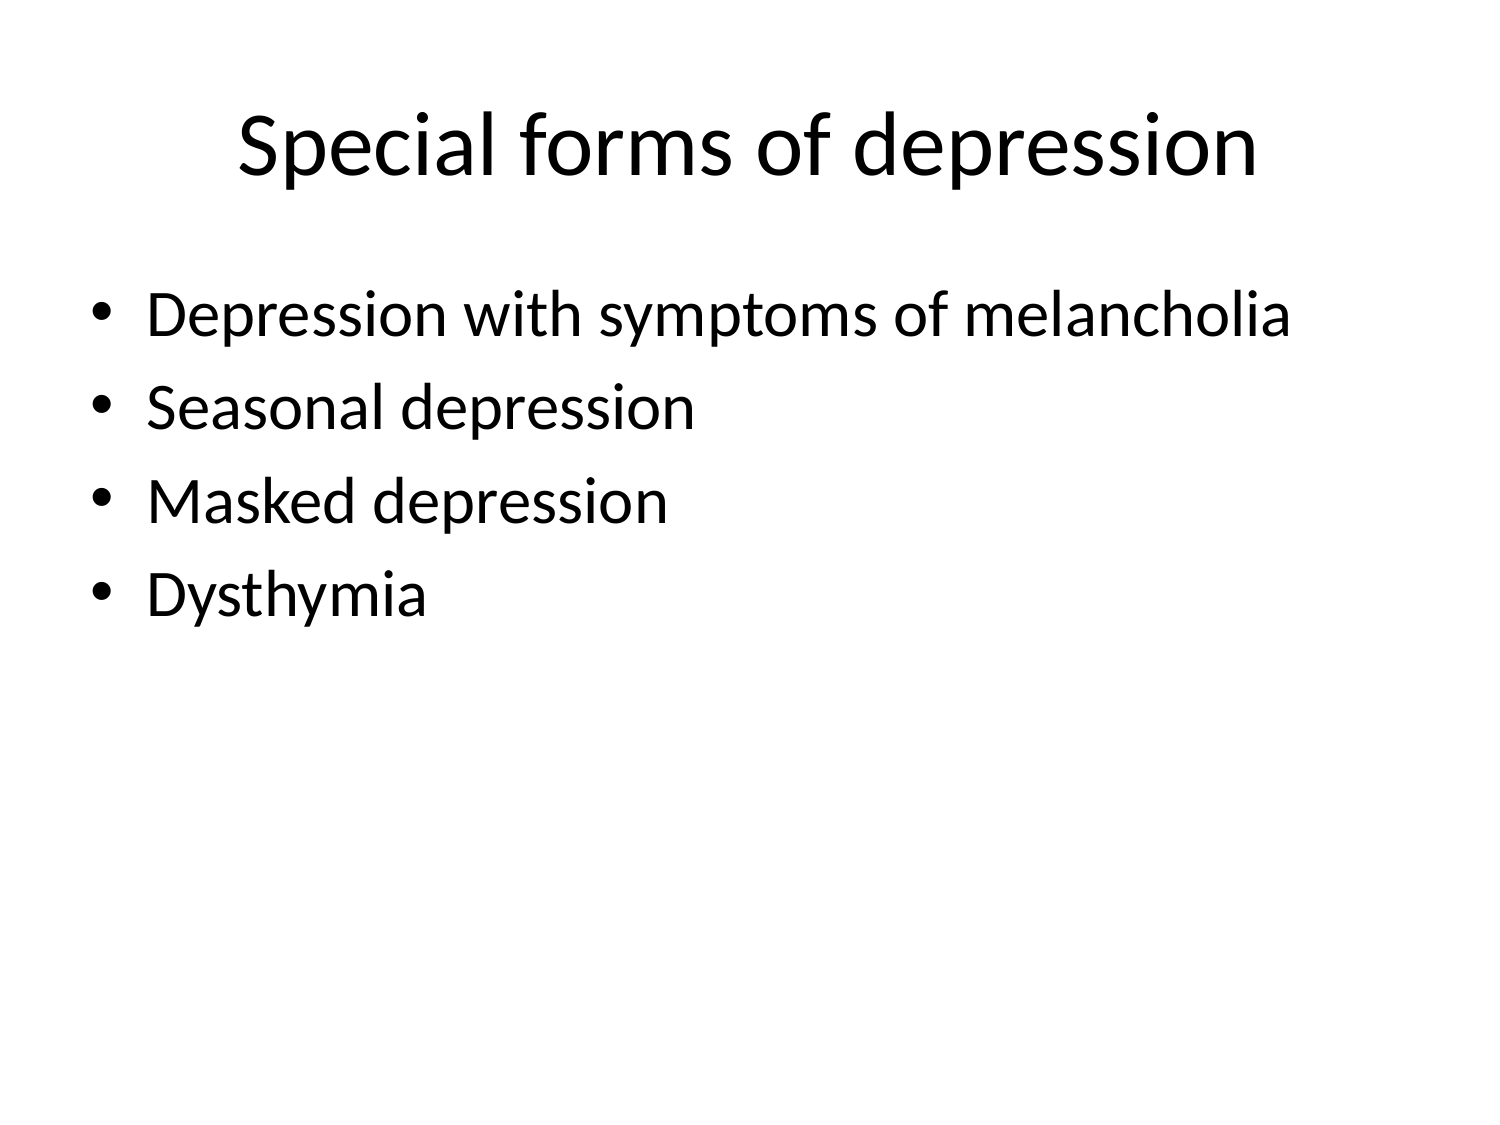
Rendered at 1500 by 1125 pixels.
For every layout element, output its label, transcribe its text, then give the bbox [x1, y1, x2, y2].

list Depression with symptoms of melancholia Seasonal depression Masked depression Dysthymia [74, 262, 1426, 1006]
title Special forms of depression [74, 44, 1426, 233]
